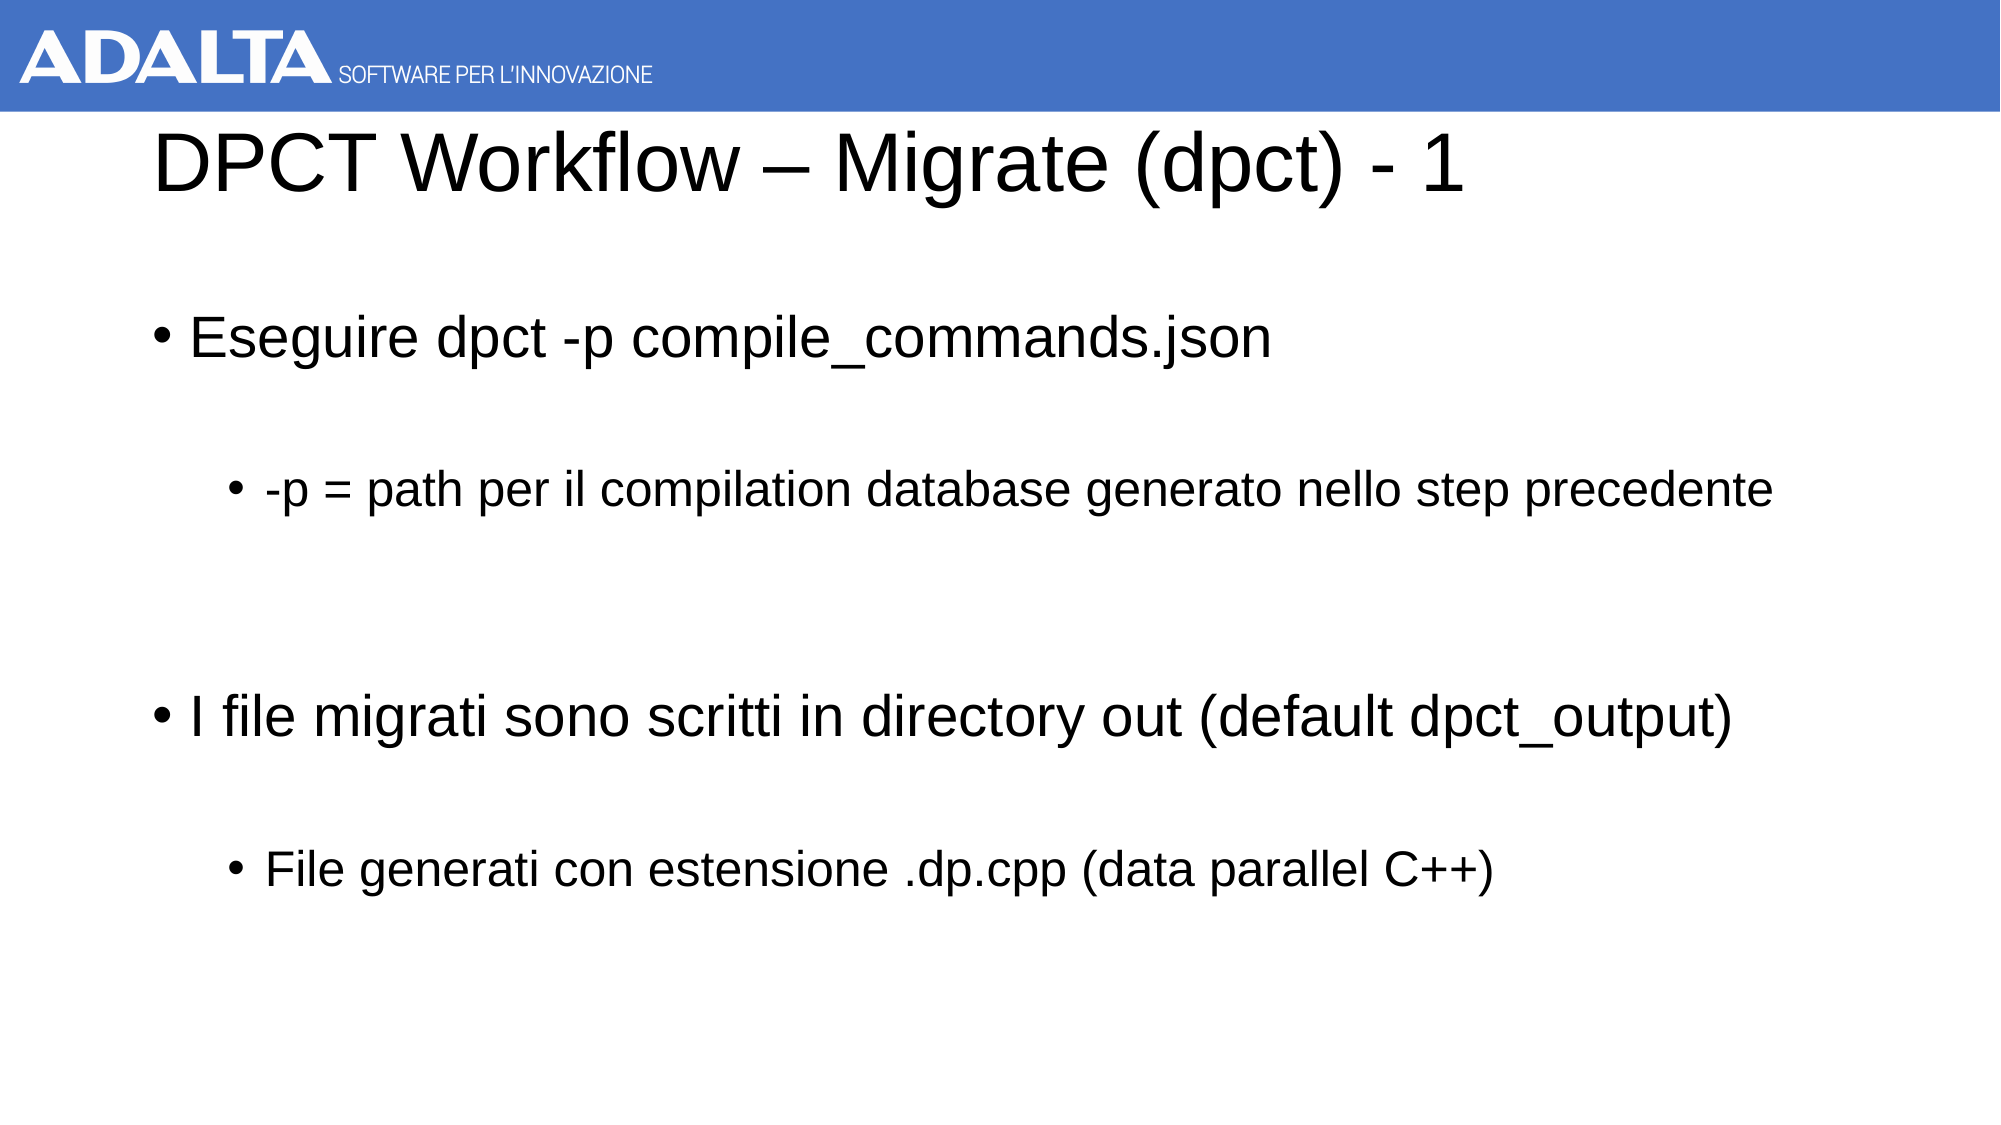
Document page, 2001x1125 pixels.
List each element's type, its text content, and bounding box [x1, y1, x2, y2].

picture [13, 23, 658, 88]
list Eseguire dpct -p compile_commands.json -p = path per il compilation database generato nello step precedente I file migrati sono scritti in directory out (default dpct_output) File generati con estensione .dp.cpp (data parallel C++) [137, 299, 1863, 1014]
title DPCT Workflow – Migrate (dpct) - 1 [137, 111, 1922, 278]
